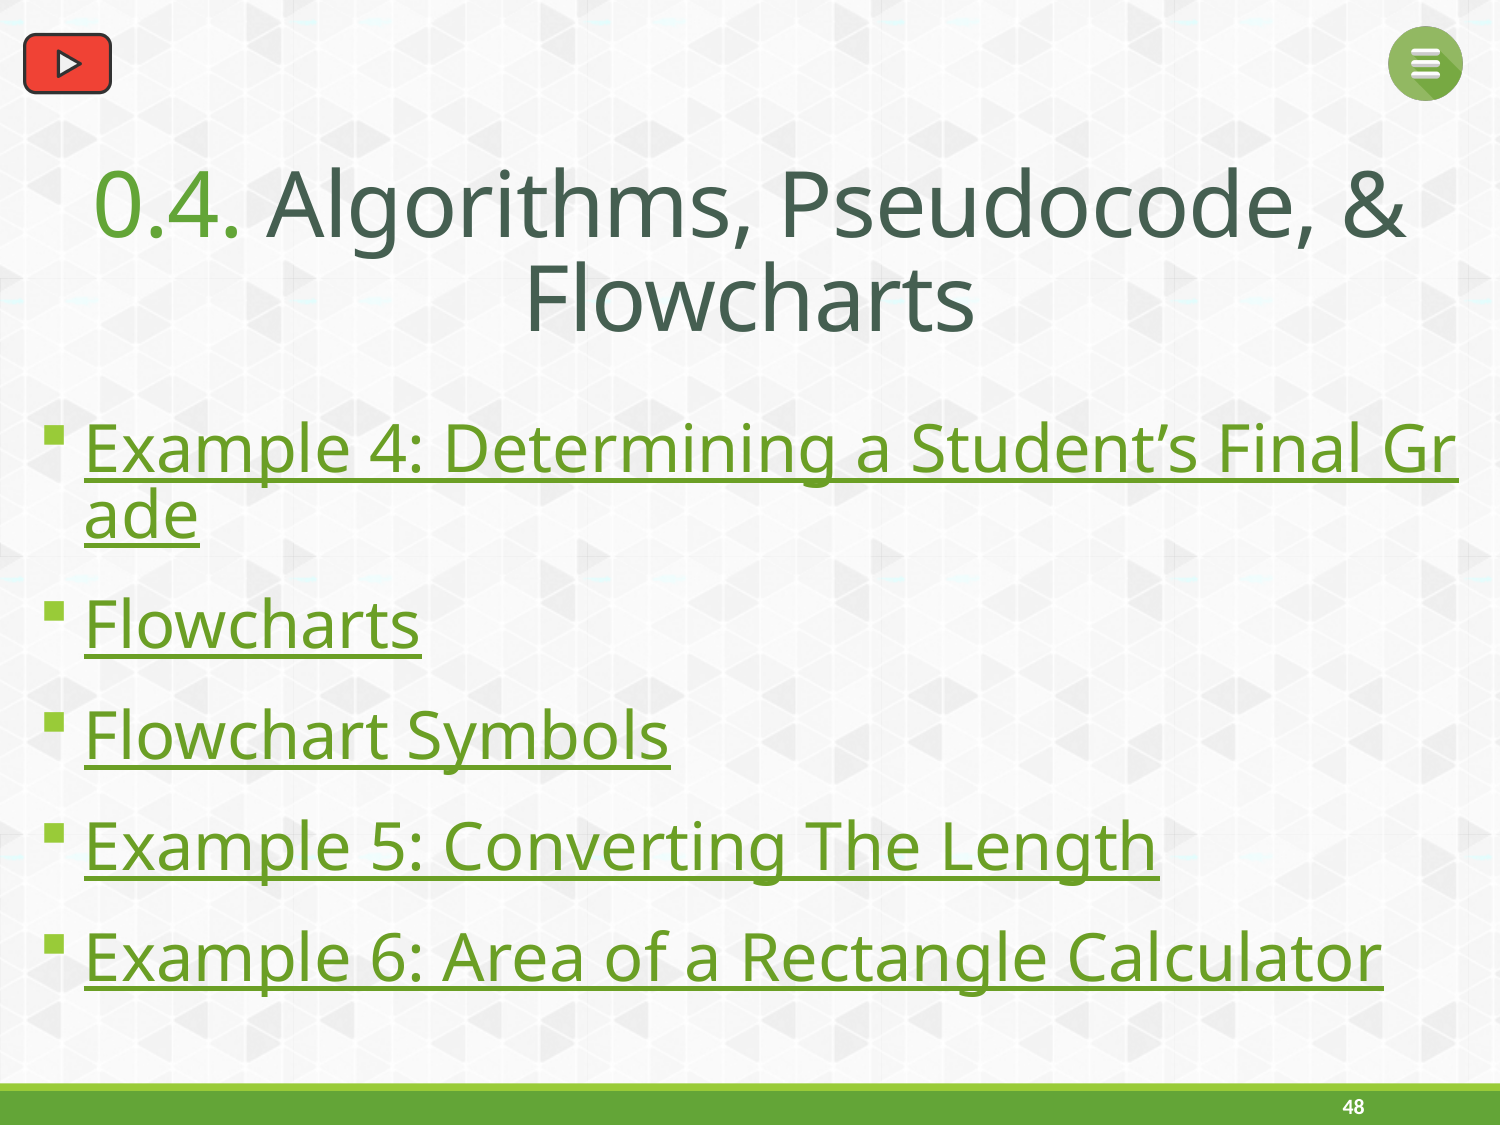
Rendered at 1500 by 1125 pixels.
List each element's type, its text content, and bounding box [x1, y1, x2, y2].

picture [0, 0, 1500, 1083]
title 0.4. Algorithms, Pseudocode, & Flowcharts [23, 112, 1476, 399]
slide_number 48 [1218, 1090, 1380, 1121]
list Example 4: Determining a Student’s Final Grade Flowcharts Flowchart Symbols Example 5: Converting The Length Example 6: Area of a Rectangle Calculator [23, 399, 1476, 1078]
